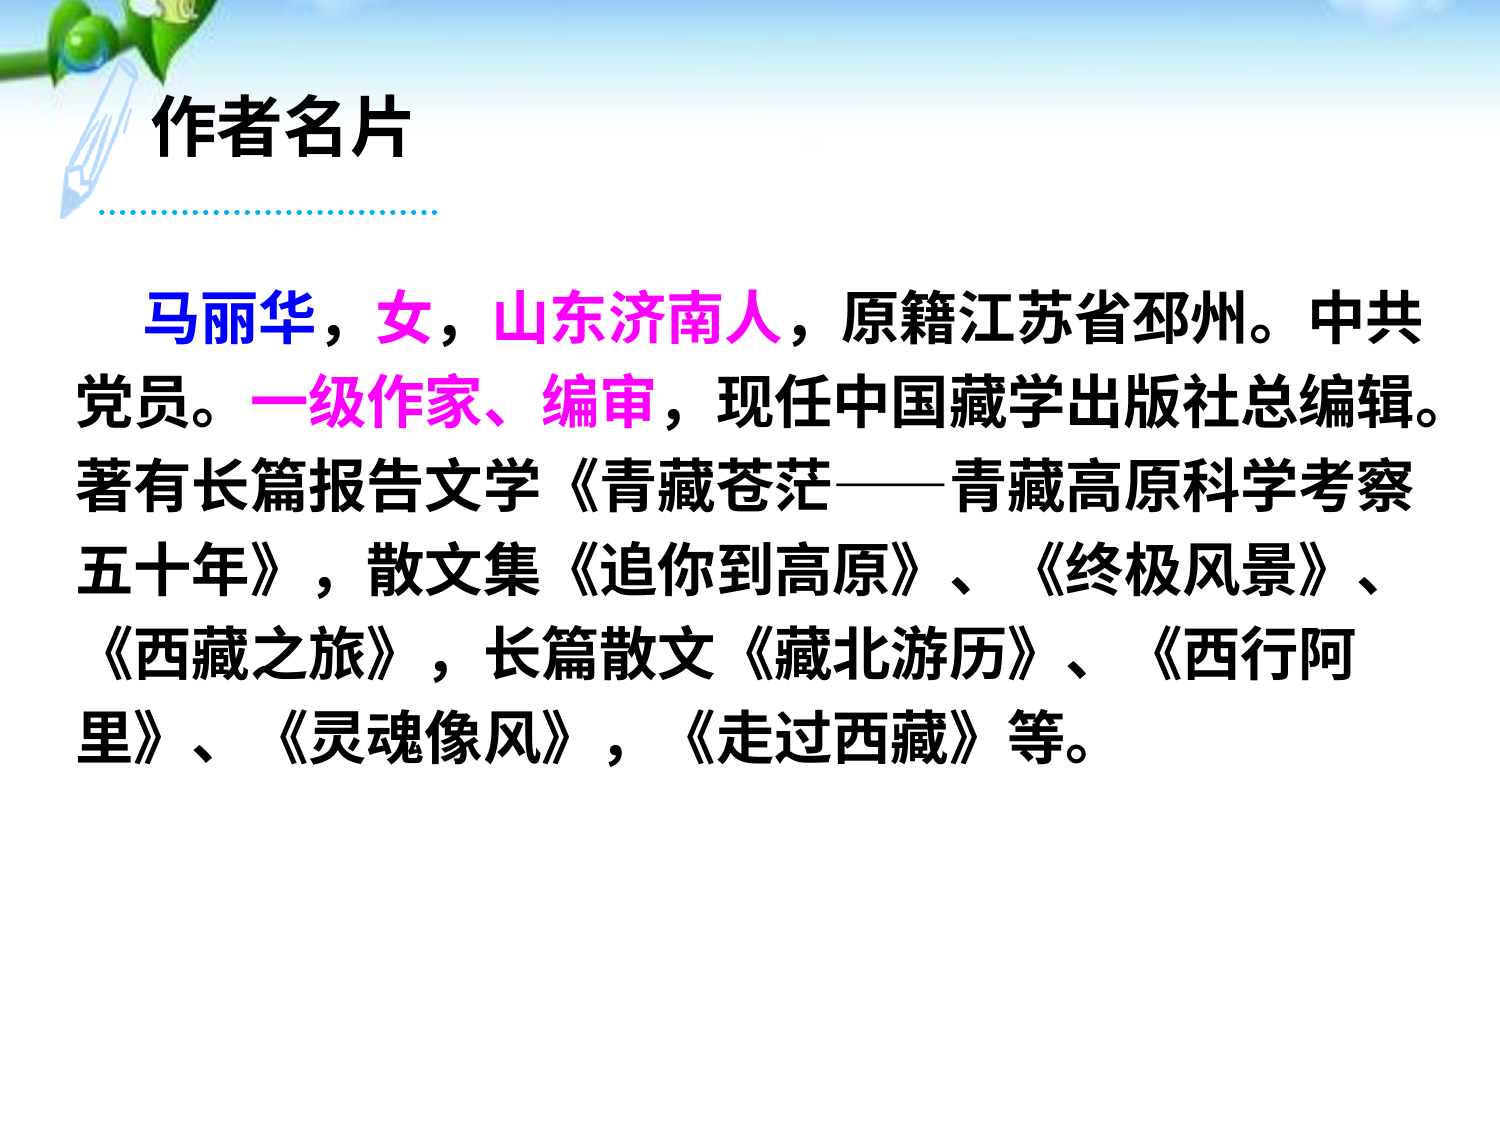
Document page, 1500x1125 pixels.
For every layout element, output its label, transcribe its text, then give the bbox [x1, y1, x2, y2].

text_box 马丽华，女，山东济南人，原籍江苏省邳州。中共党员。一级作家、编审，现任中国藏学出版社总编辑。著有长篇报告文学《青藏苍茫——青藏高原科学考察五十年》，散文集《追你到高原》、《终极风景》、《西藏之旅》，长篇散文《藏北游历》、《西行阿里》、《灵魂像风》，《走过西藏》等。 [60, 260, 1460, 779]
picture [0, 0, 1500, 1125]
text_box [59, 56, 447, 219]
